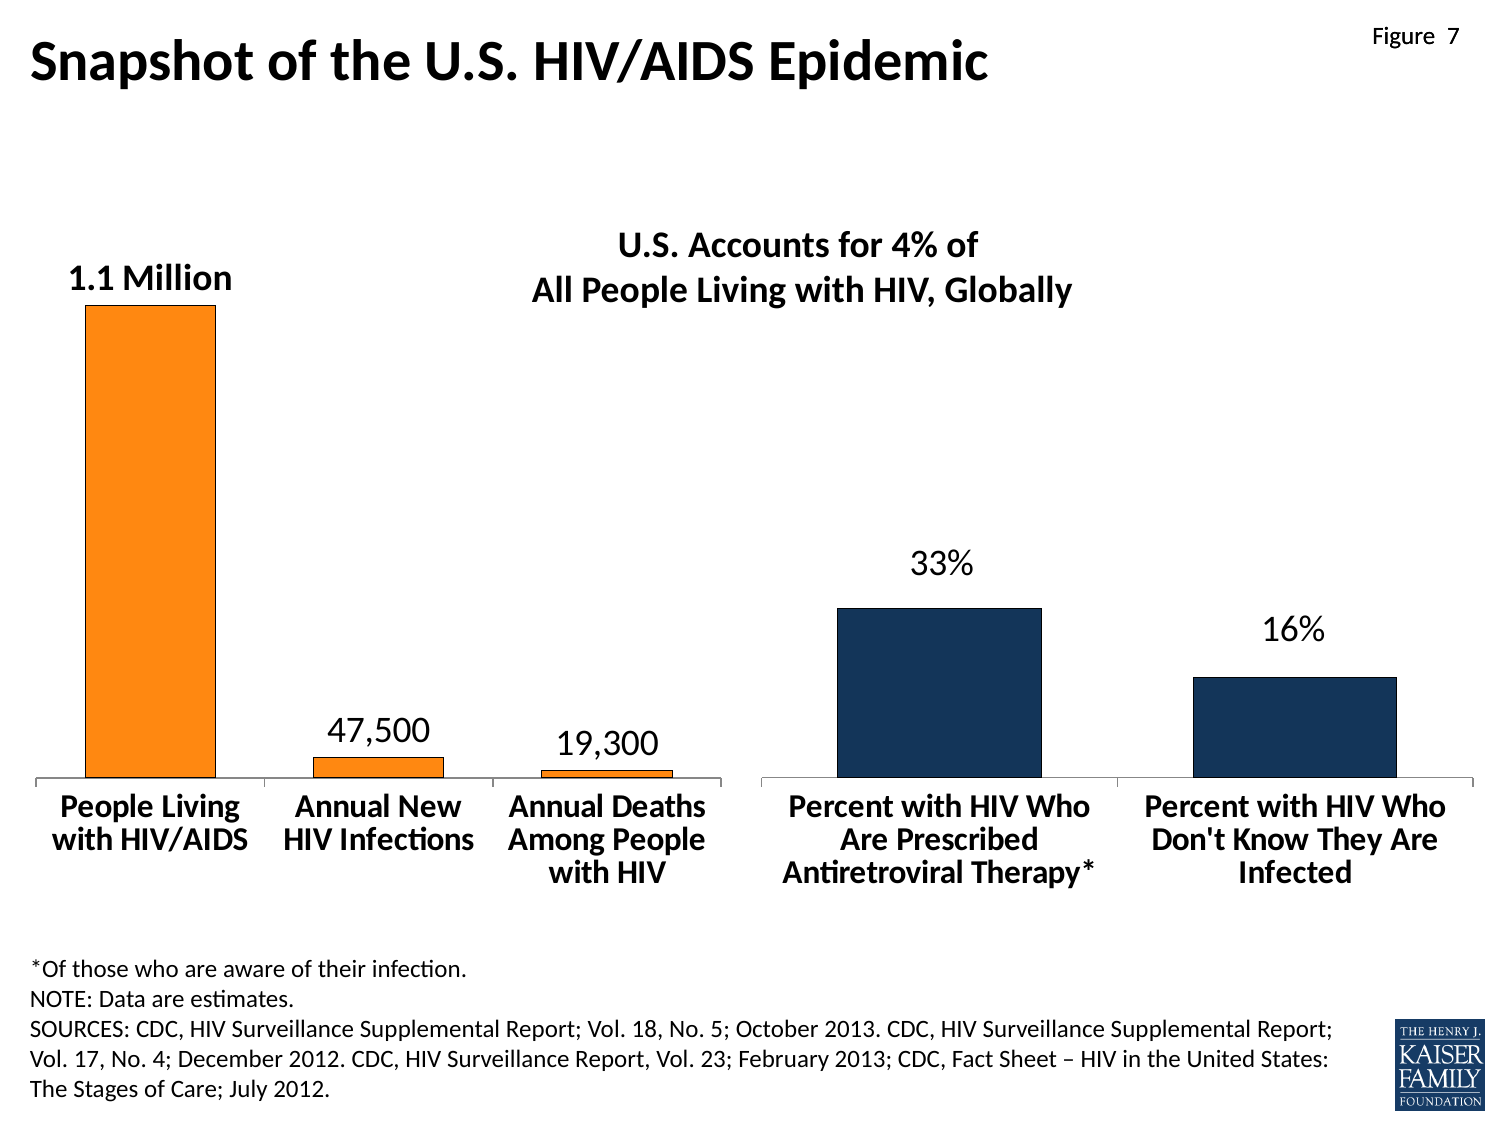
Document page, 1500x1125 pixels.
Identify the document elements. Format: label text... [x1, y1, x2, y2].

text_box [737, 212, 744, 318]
chart [24, 187, 733, 1013]
picture [1395, 1019, 1485, 1111]
list *Of those who are aware of their infection. NOTE: Data are estimates. SOURCES: CDC, HIV Surveillance Supplemental Report; Vol. 18, No. 5; October 2013. CDC, HIV Surveillance Supplemental Report; Vol. 17, No. 4; December 2012. CDC, HIV Surveillance Report, Vol. 23; February 2013; CDC, Fact Sheet – HIV in the United States: The Stages of Care; July 2012. [15, 1020, 1380, 1110]
chart [749, 187, 1486, 1013]
title Snapshot of the U.S. HIV/AIDS Epidemic [14, 14, 1486, 166]
